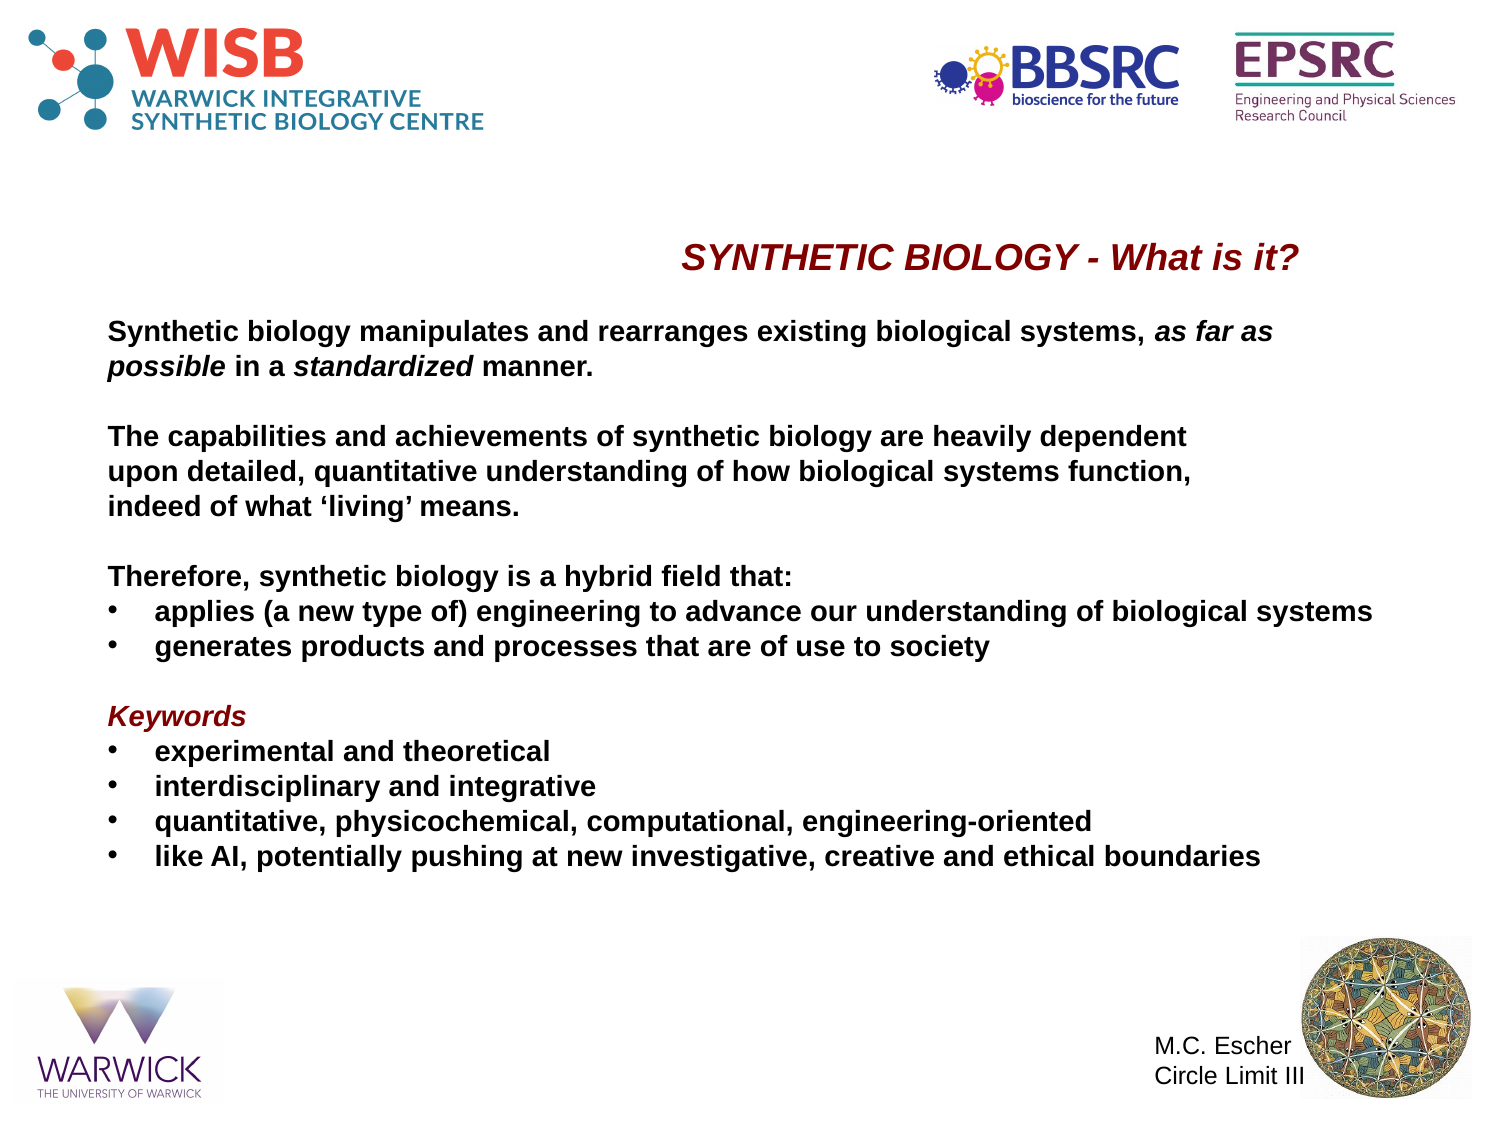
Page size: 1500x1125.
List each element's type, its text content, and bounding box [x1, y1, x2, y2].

text_box SYNTHETIC BIOLOGY - What is it? Synthetic biology manipulates and rearranges existing biological systems, as far as possible in a standardized manner. The capabilities and achievements of synthetic biology are heavily dependent upon detailed, quantitative understanding of how biological systems function, indeed of what ‘living’ means. Therefore, synthetic biology is a hybrid field that: applies (a new type of) engineering to advance our understanding of biological systems generates products and processes that are of use to society Keywords experimental and theoretical interdisciplinary and integrative quantitative, physicochemical, computational, engineering-oriented like AI, potentially pushing at new investigative, creative and ethical boundaries [93, 225, 1390, 985]
picture [14, 978, 226, 1105]
picture [1208, 24, 1472, 136]
picture [24, 24, 490, 136]
text_box M.C. Escher Circle Limit III [1139, 1022, 1295, 1097]
picture [934, 44, 1179, 106]
picture [1300, 936, 1472, 1100]
